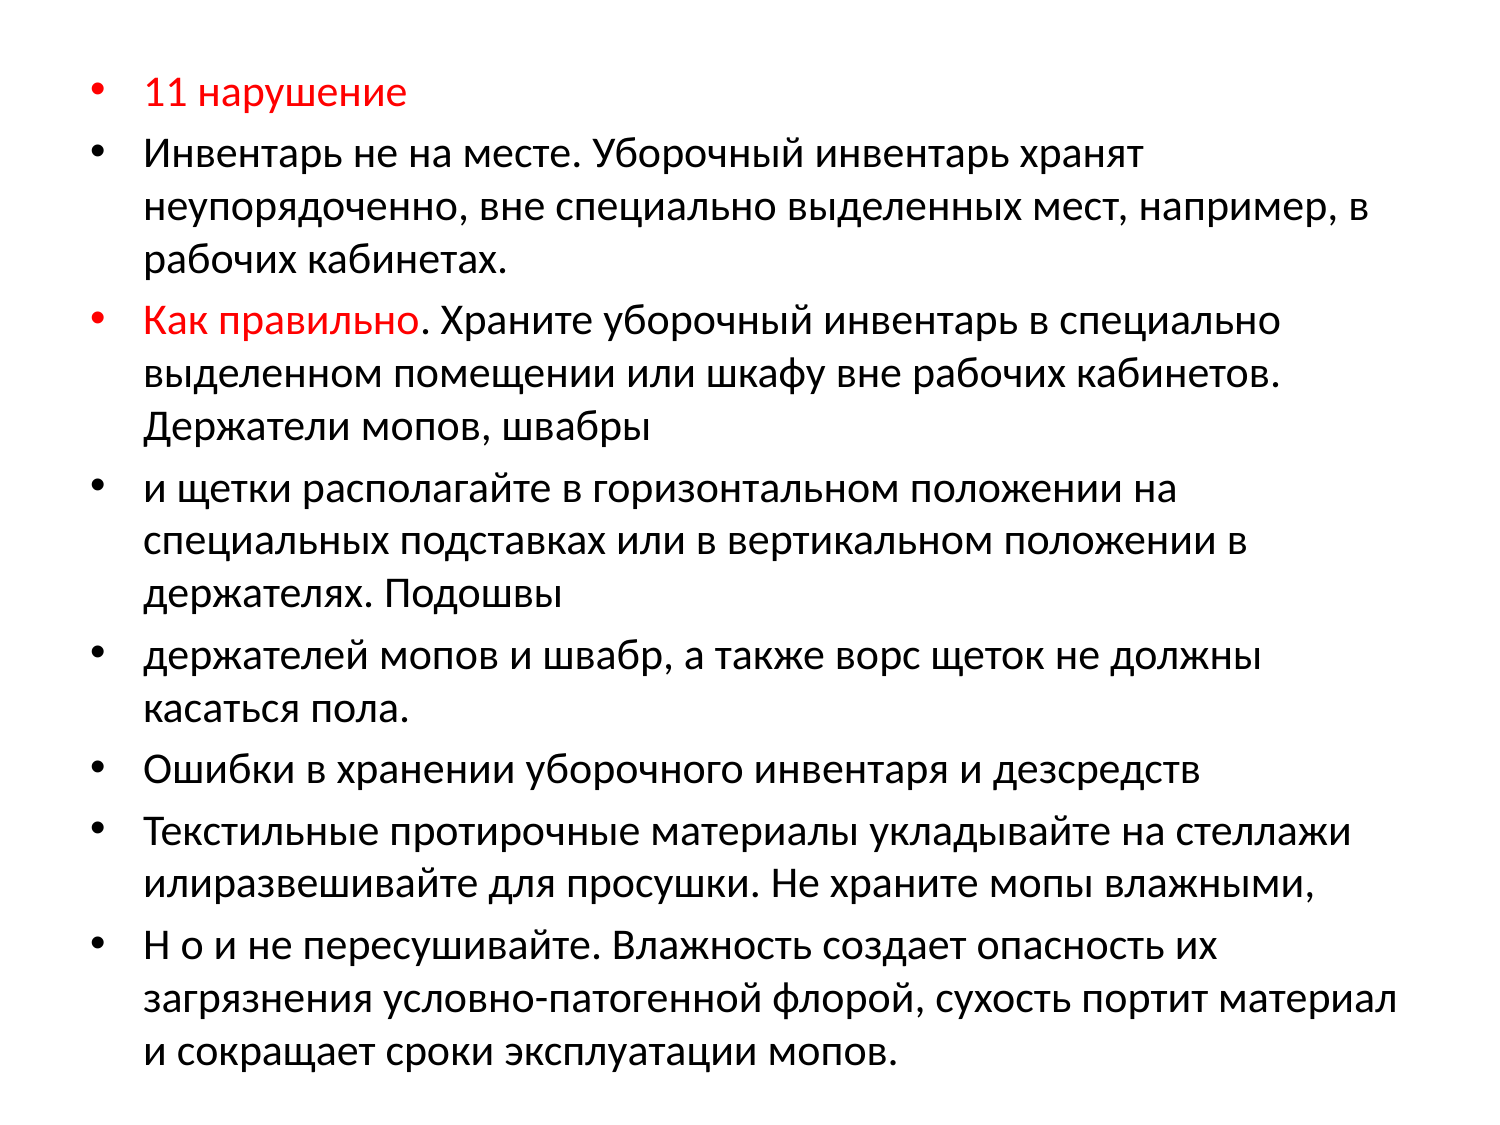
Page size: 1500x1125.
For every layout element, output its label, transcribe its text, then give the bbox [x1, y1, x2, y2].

list 11 нарушение Инвентарь не на месте. Уборочный инвентарь хранят неупорядоченно, вне специально выделенных мест, например, в рабочих кабинетах. Как правильно. Храните уборочный инвентарь в специально выделенном помещении или шкафу вне рабочих кабинетов. Держатели мопов, швабры и щетки располагайте в горизонтальном положении на специальных подставках или в вертикальном положении в держателях. Подошвы держателей мопов и швабр, а также ворс щеток не должны касаться пола. Ошибки в хранении уборочного инвентаря и дезсредств Текстильные протирочные материалы укладывайте на стеллажи илиразвешивайте для просушки. Не храните мопы влажными, Н о и не пересушивайте. Влажность создает опасность их загрязнения условно-патогенной флорой, сухость портит материал и сокращает сроки эксплуатации мопов. [75, 54, 1425, 1094]
